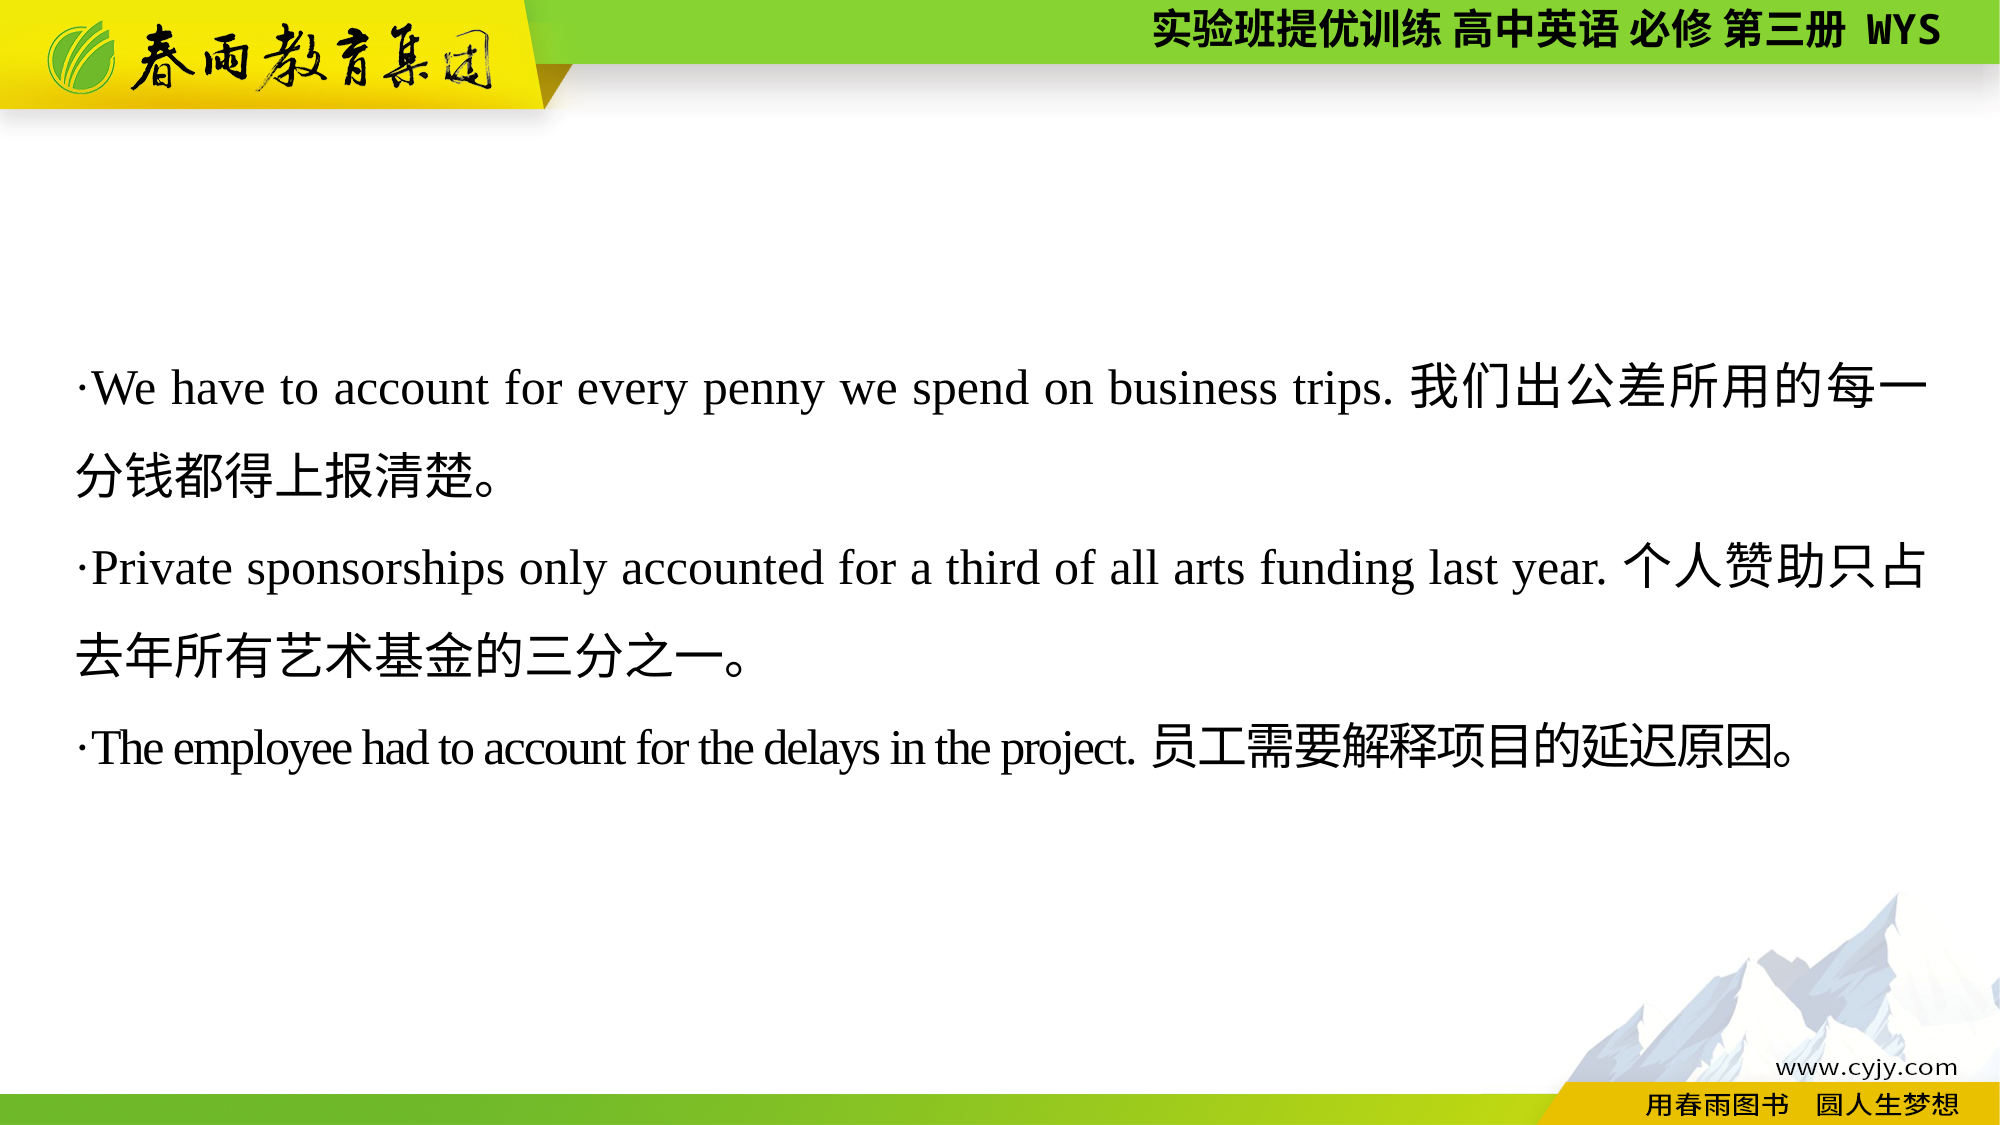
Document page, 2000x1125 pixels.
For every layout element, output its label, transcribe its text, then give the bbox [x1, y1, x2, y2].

picture [0, 0, 2000, 1125]
list ·We have to account for every penny we spend on business trips.我们出公差所用的每一分钱都得上报清楚。 ·Private sponsorships only accounted for a third of all arts funding last year.个人赞助只占去年所有艺术基金的三分之一。 ·The employee had to account for the delays in the project.员工需要解释项目的延迟原因。 [59, 317, 1944, 776]
